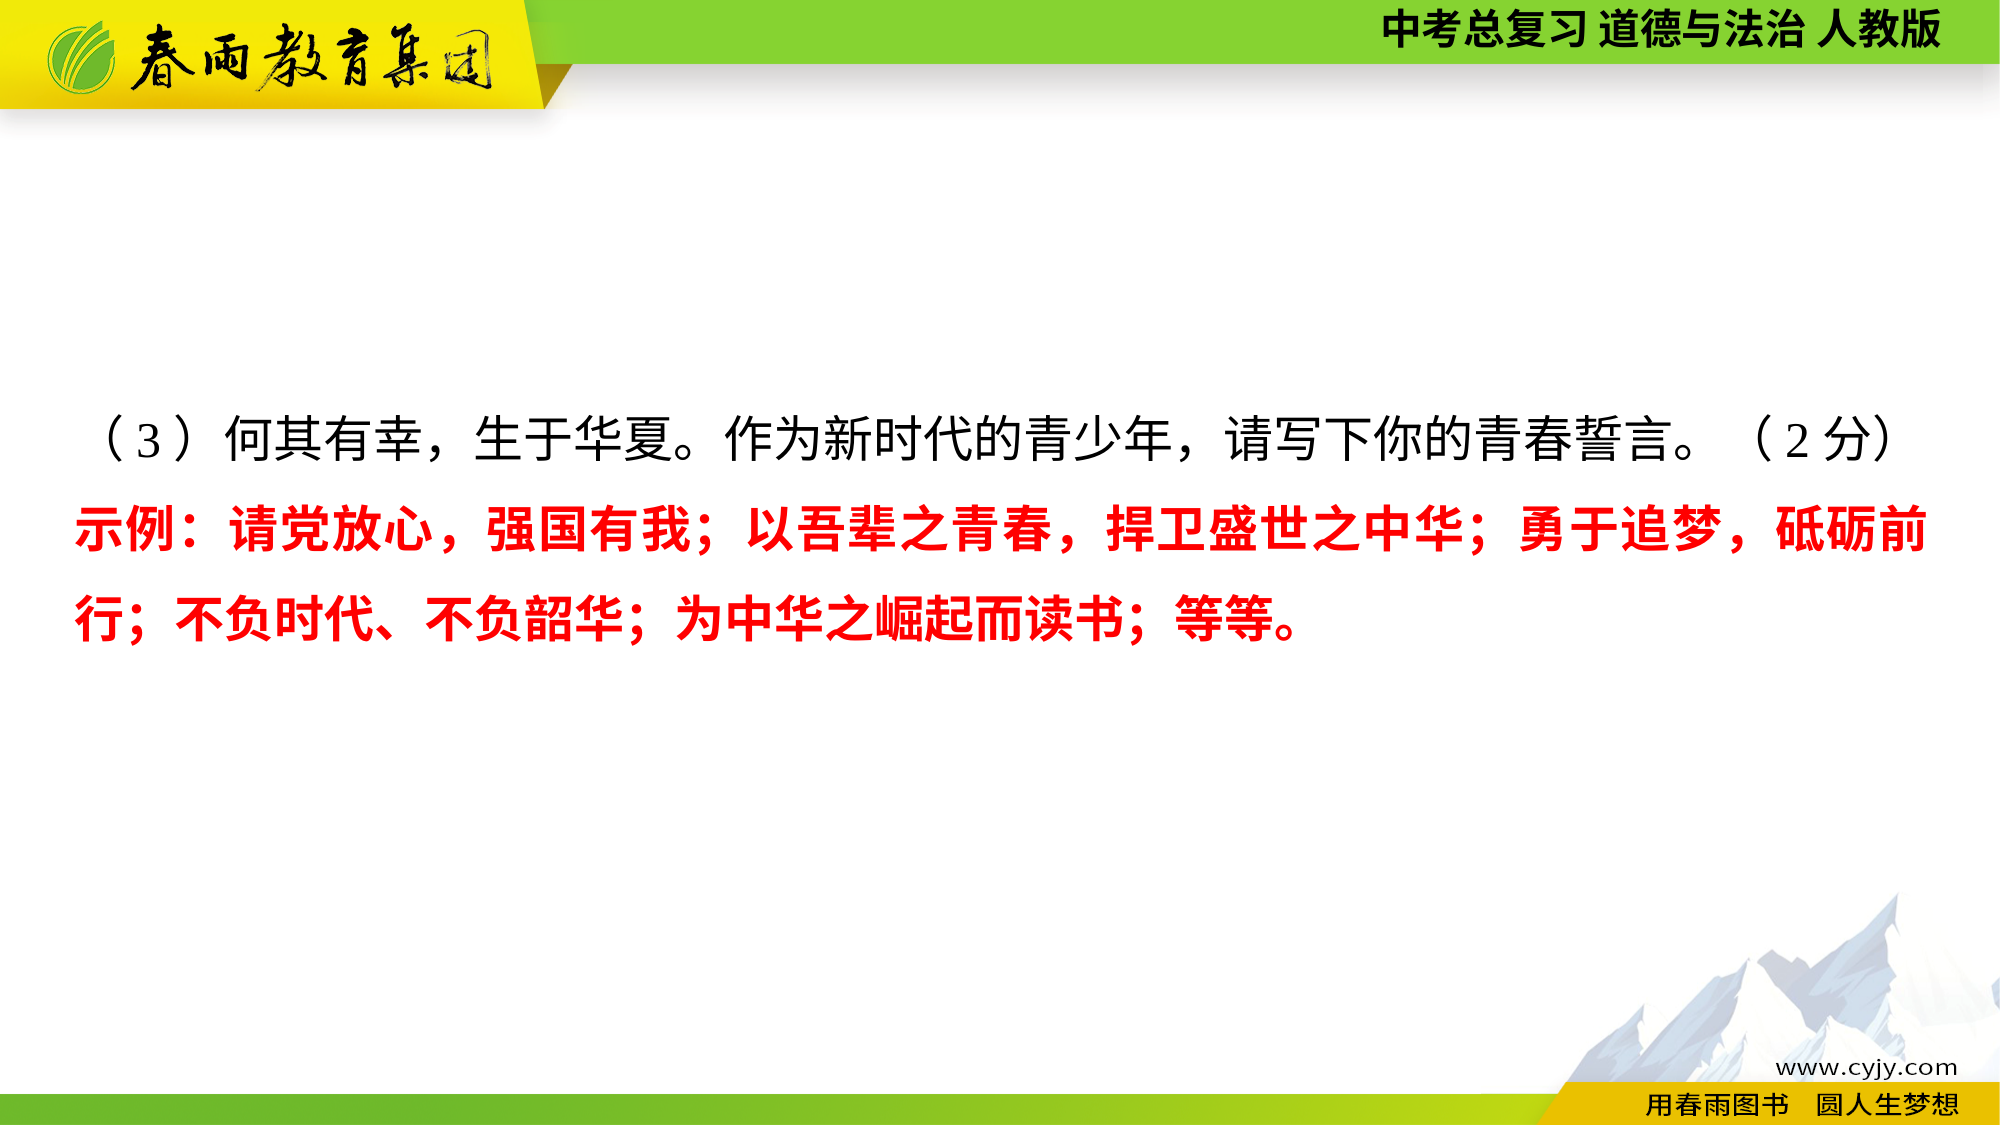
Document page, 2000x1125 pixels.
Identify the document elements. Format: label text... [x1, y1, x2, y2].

picture [0, 0, 2000, 1125]
list （3）何其有幸，生于华夏。作为新时代的青少年，请写下你的青春誓言。（2分） [59, 370, 1944, 459]
text_box 示例：请党放心，强国有我；以吾辈之青春，捍卫盛世之中华；勇于追梦，砥砺前行；不负时代、不负韶华；为中华之崛起而读书；等等。 [59, 459, 1944, 655]
